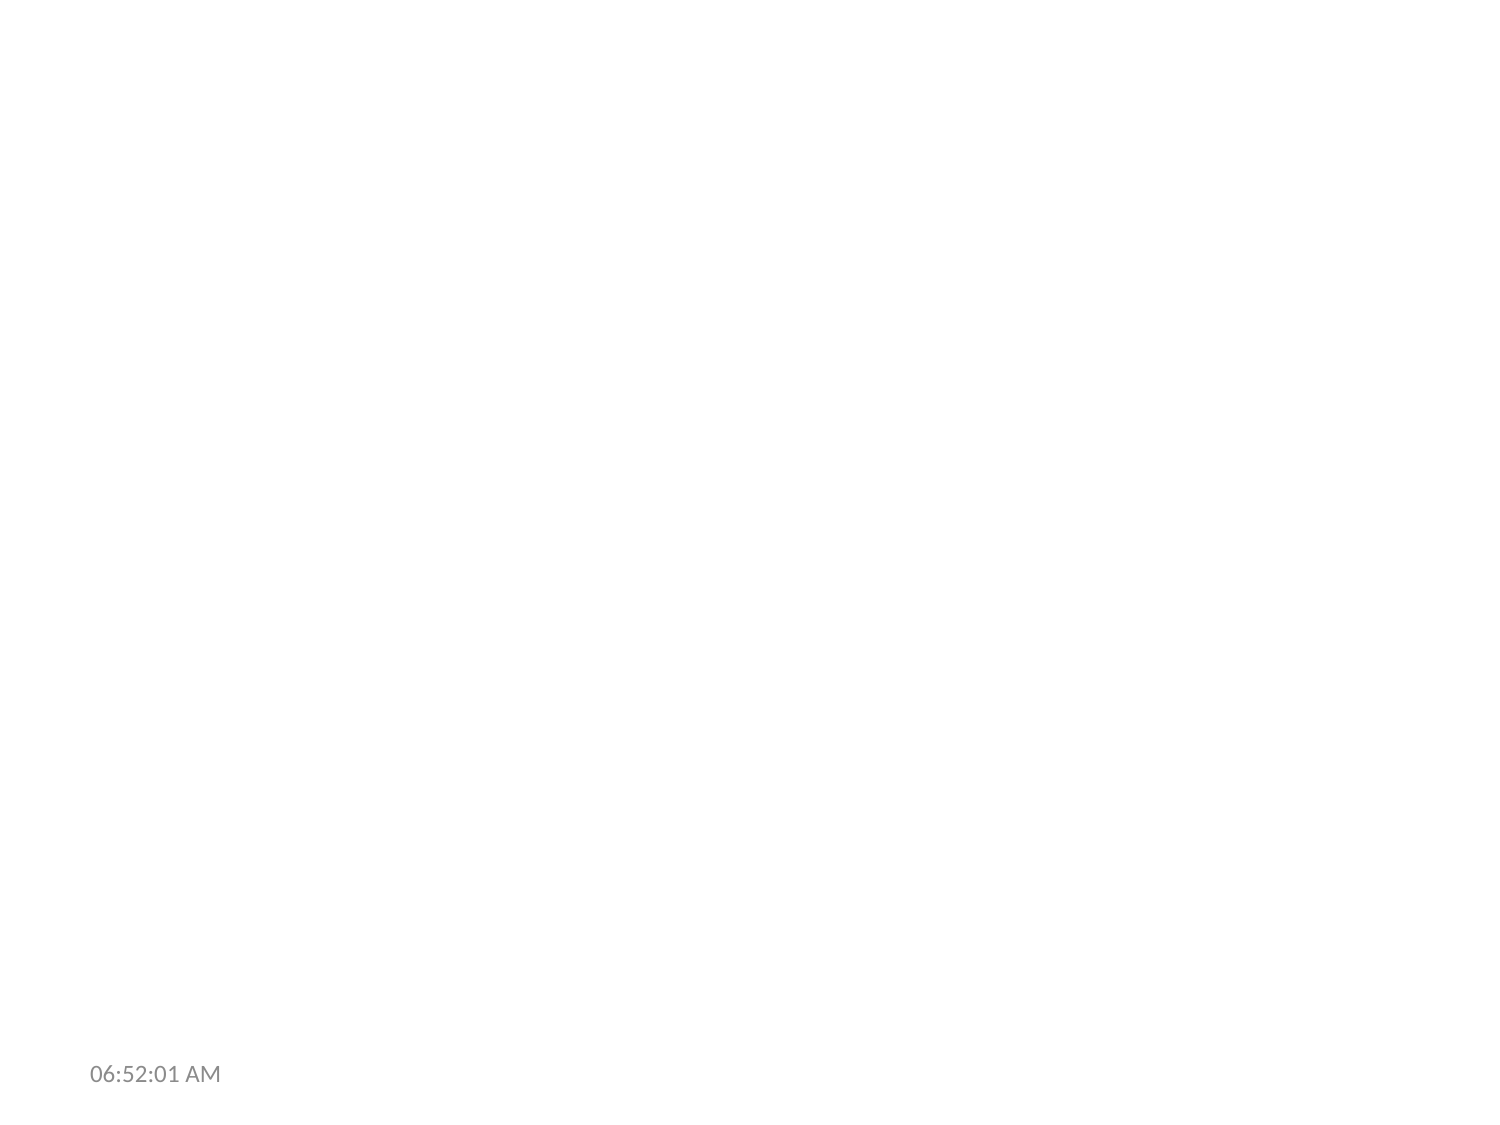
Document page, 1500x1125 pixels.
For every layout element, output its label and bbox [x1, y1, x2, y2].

slide_number [75, 1042, 425, 1103]
